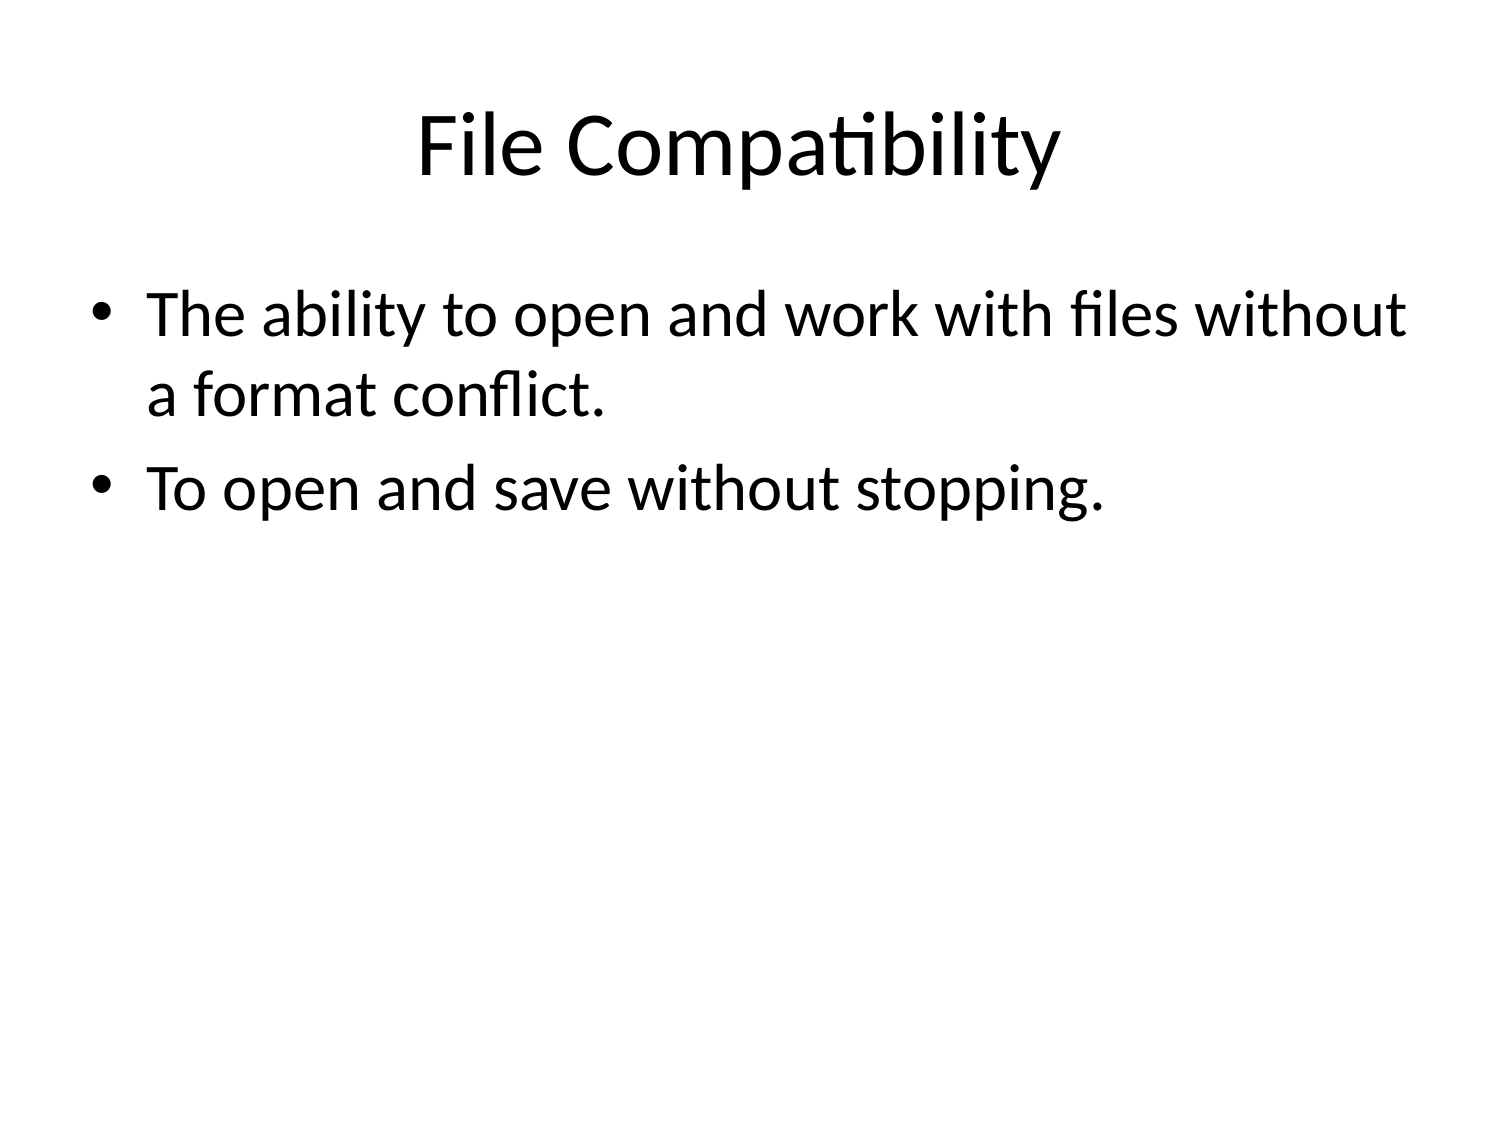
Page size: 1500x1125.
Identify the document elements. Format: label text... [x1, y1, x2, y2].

list The ability to open and work with files without a format conflict. To open and save without stopping. [75, 262, 1425, 1005]
title File Compatibility [75, 45, 1425, 233]
